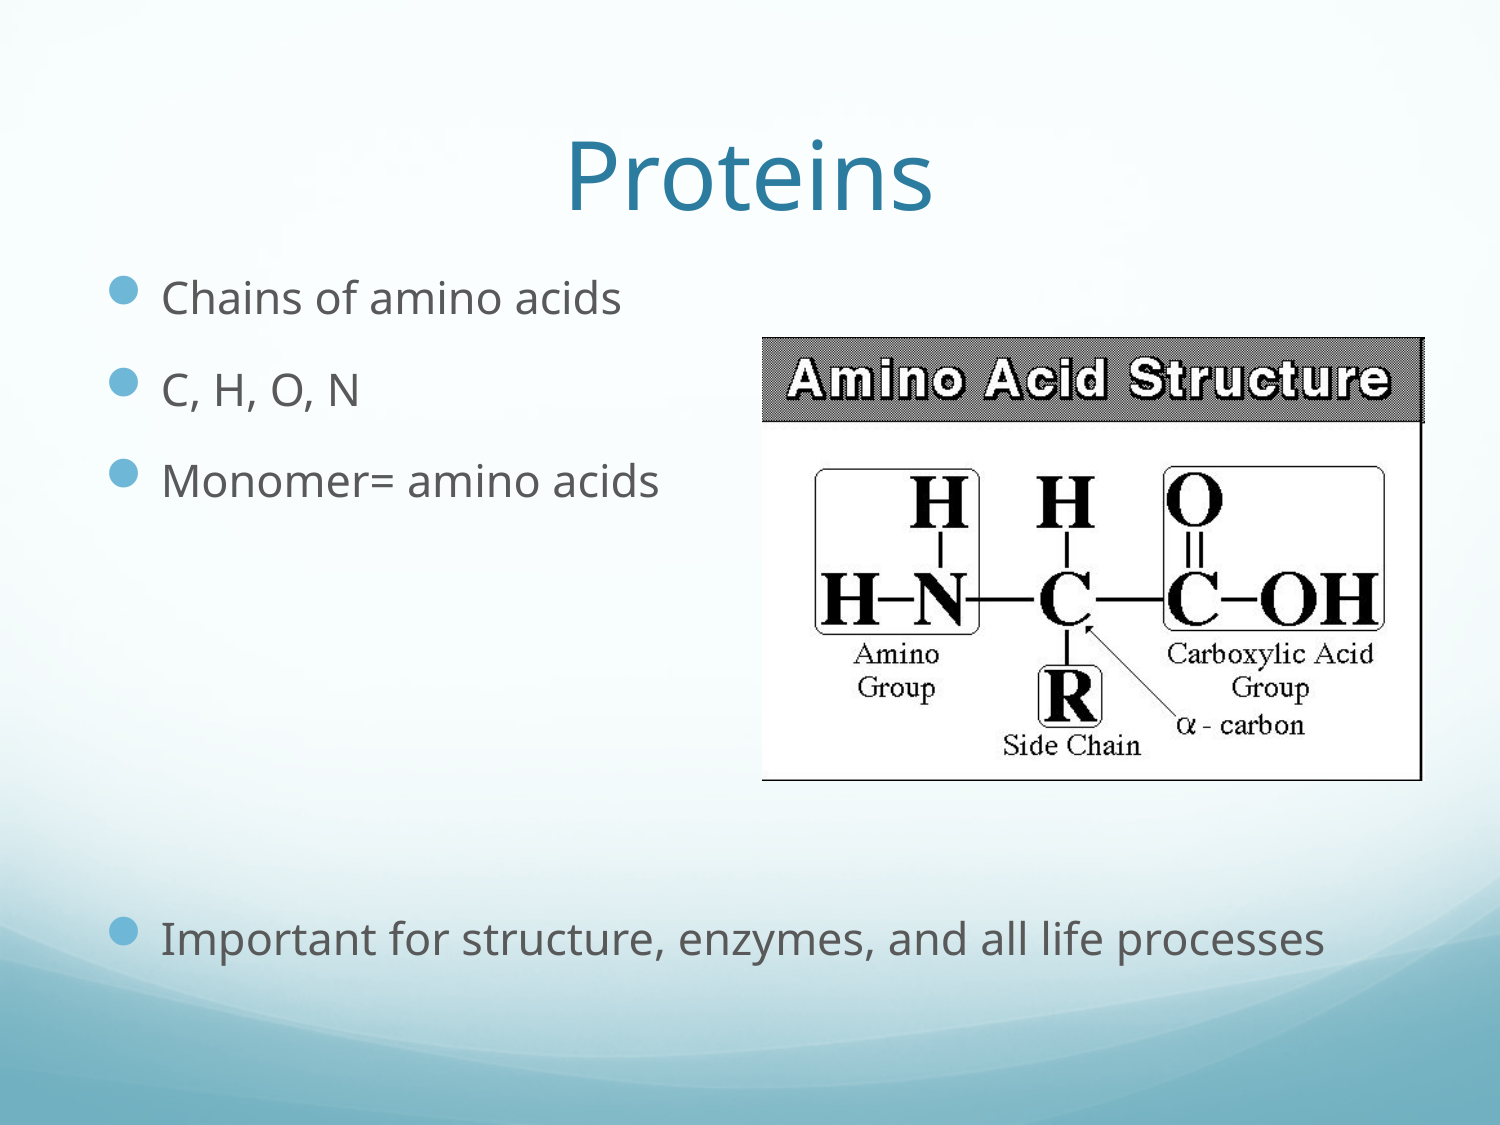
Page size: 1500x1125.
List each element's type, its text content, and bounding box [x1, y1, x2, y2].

picture [761, 336, 1426, 782]
list Chains of amino acids C, H, O, N Monomer= amino acids Important for structure, enzymes, and all life processes [90, 262, 1410, 975]
title Proteins [90, 17, 1410, 237]
